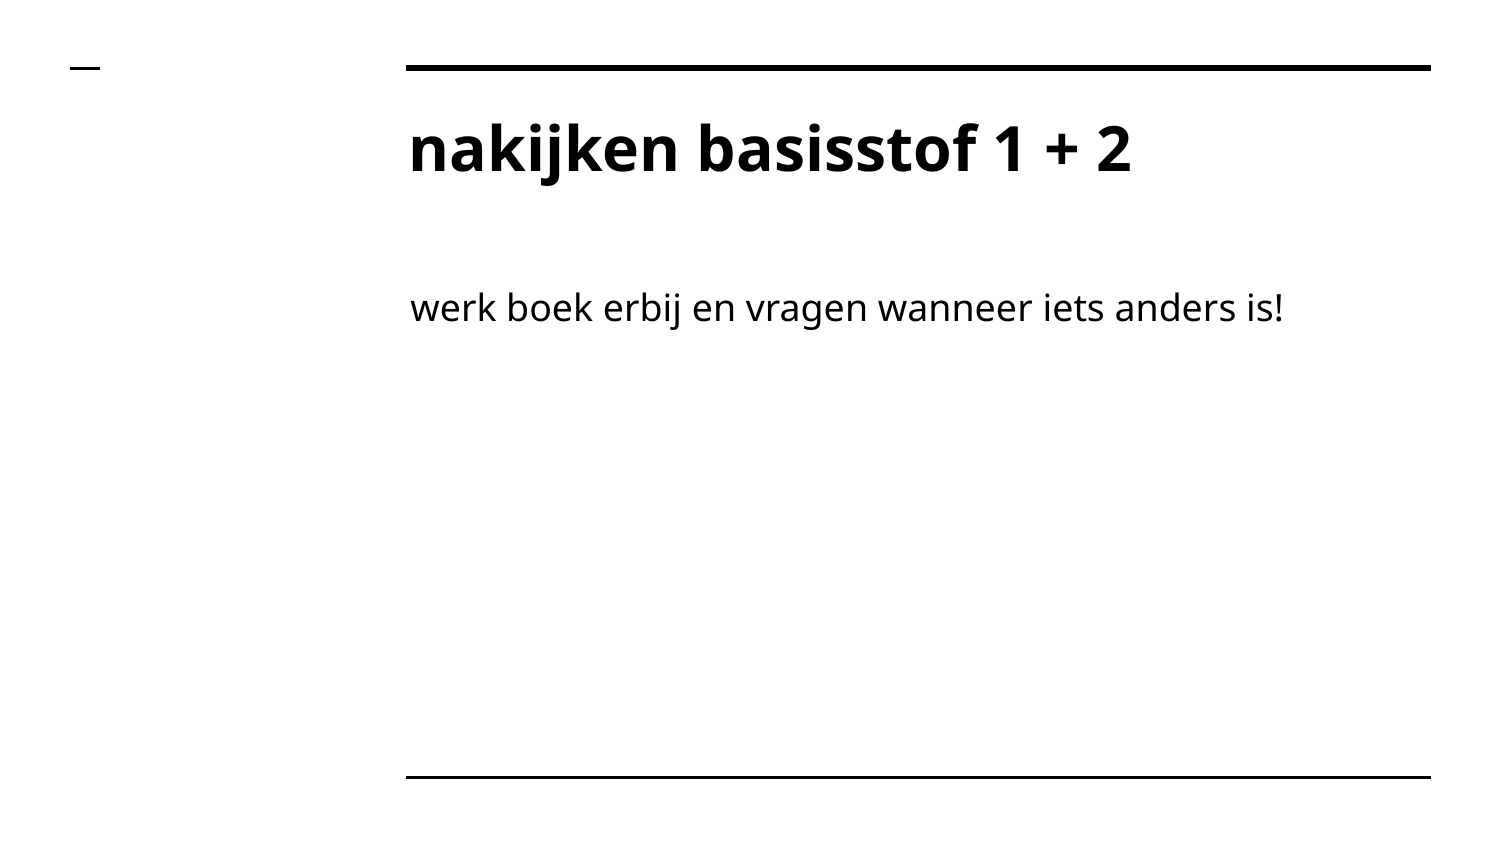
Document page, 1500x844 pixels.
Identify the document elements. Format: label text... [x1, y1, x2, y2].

title nakijken basisstof 1 + 2 [393, 94, 1431, 199]
list werk boek erbij en vragen wanneer iets anders is! [395, 261, 1433, 755]
